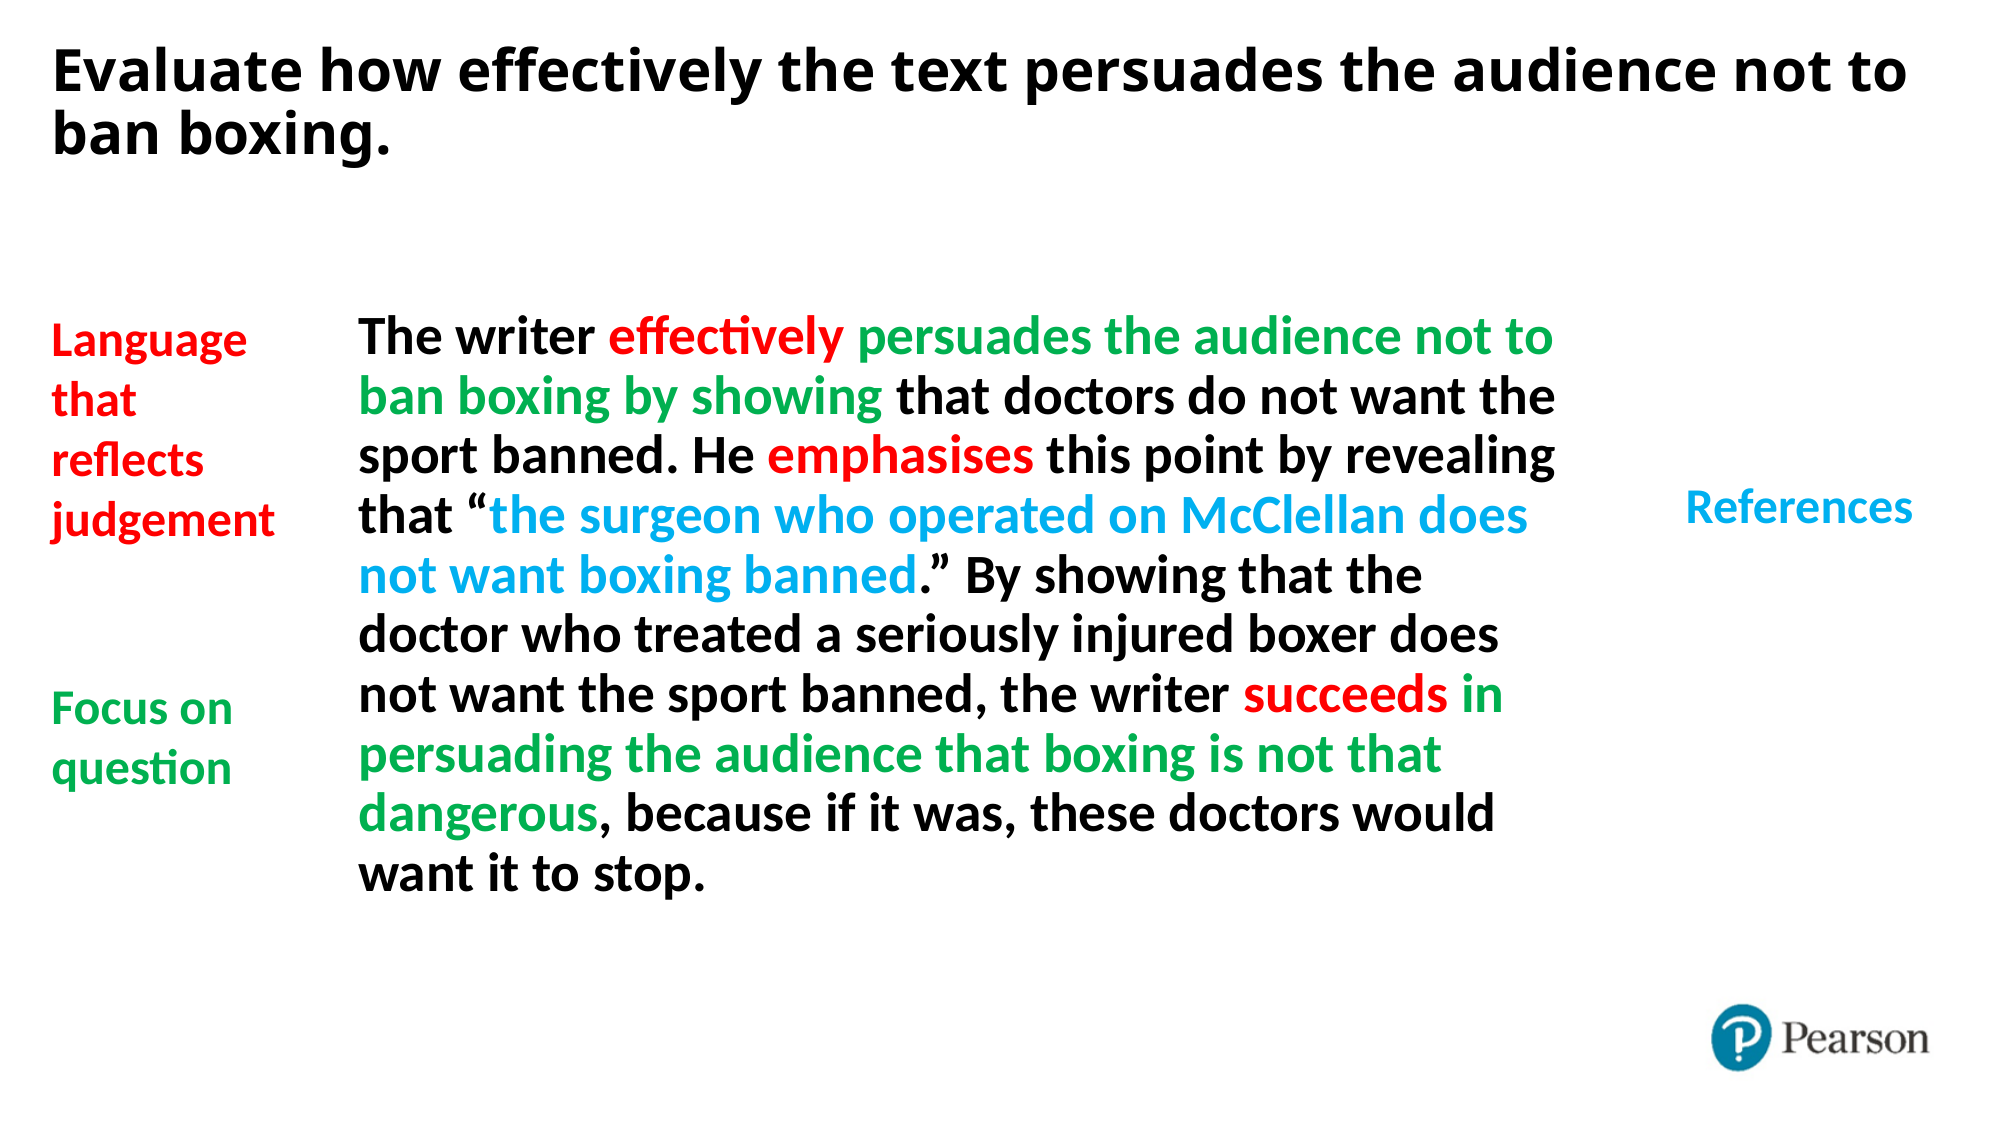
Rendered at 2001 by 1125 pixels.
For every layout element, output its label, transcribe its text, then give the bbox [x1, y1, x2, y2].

text_box Focus on question [36, 666, 344, 802]
title Evaluate how effectively the text persuades the audience not to ban boxing. [36, 37, 1971, 171]
picture [1701, 989, 1940, 1082]
list The writer effectively persuades the audience not to ban boxing by showing that doctors do not want the sport banned. He emphasises this point by revealing that “the surgeon who operated on McClellan does not want boxing banned.” By showing that the doctor who treated a seriously injured boxer does not want the sport banned, the writer succeeds in persuading the audience that boxing is not that dangerous, because if it was, these doctors would want it to stop. [343, 299, 1586, 914]
text_box References [1670, 466, 1971, 542]
text_box Language that reflects judgement [36, 299, 316, 555]
